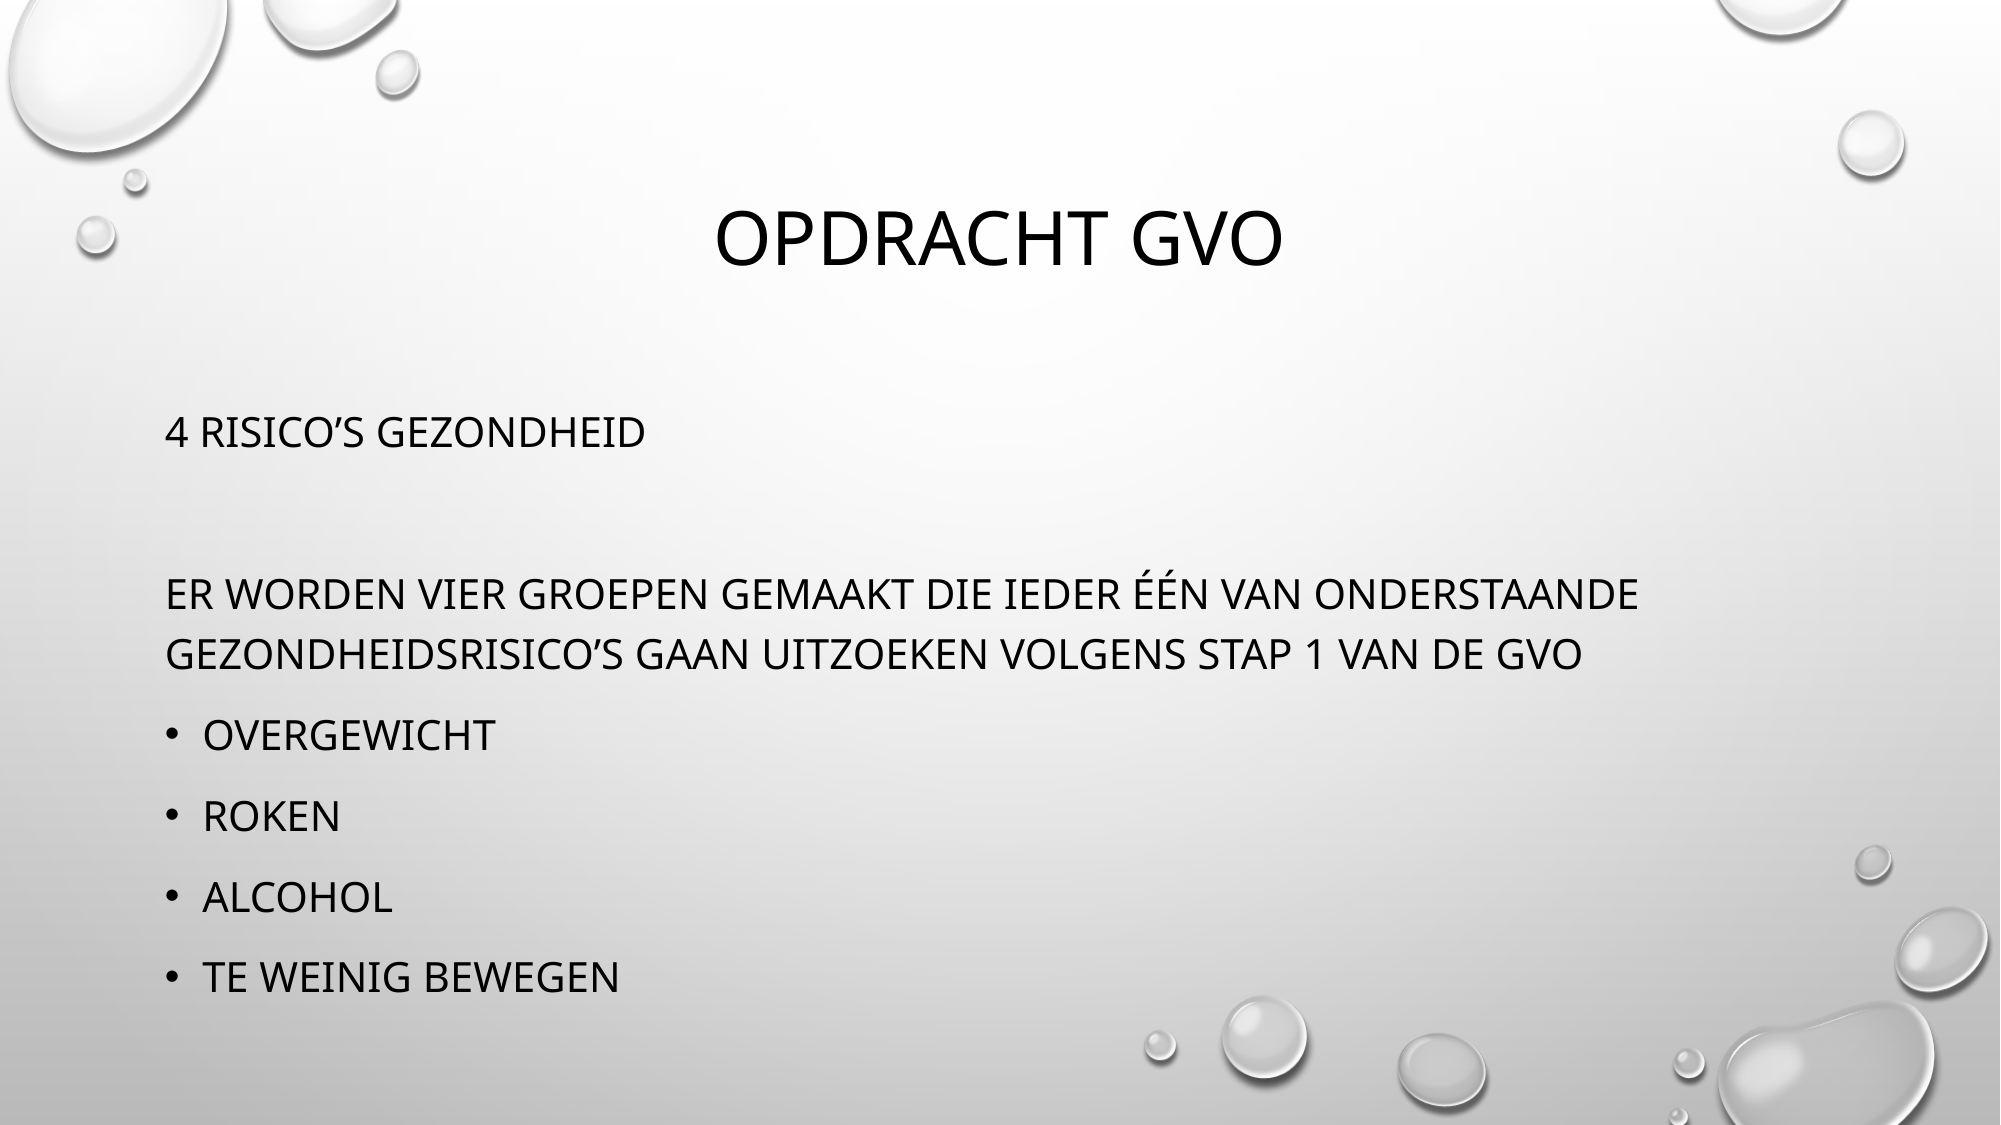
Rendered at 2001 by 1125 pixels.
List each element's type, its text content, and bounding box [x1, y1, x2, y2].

title Opdracht GVO [149, 101, 1851, 364]
picture [0, 0, 2000, 1125]
list 4 risico’s gezondheid Er worden vier groepen gemaakt die ieder één van onderstaande gezondheidsrisico’s gaan uitzoeken volgens stap 1 van de GVO Overgewicht Roken Alcohol Te weinig bewegen [149, 388, 1850, 1044]
